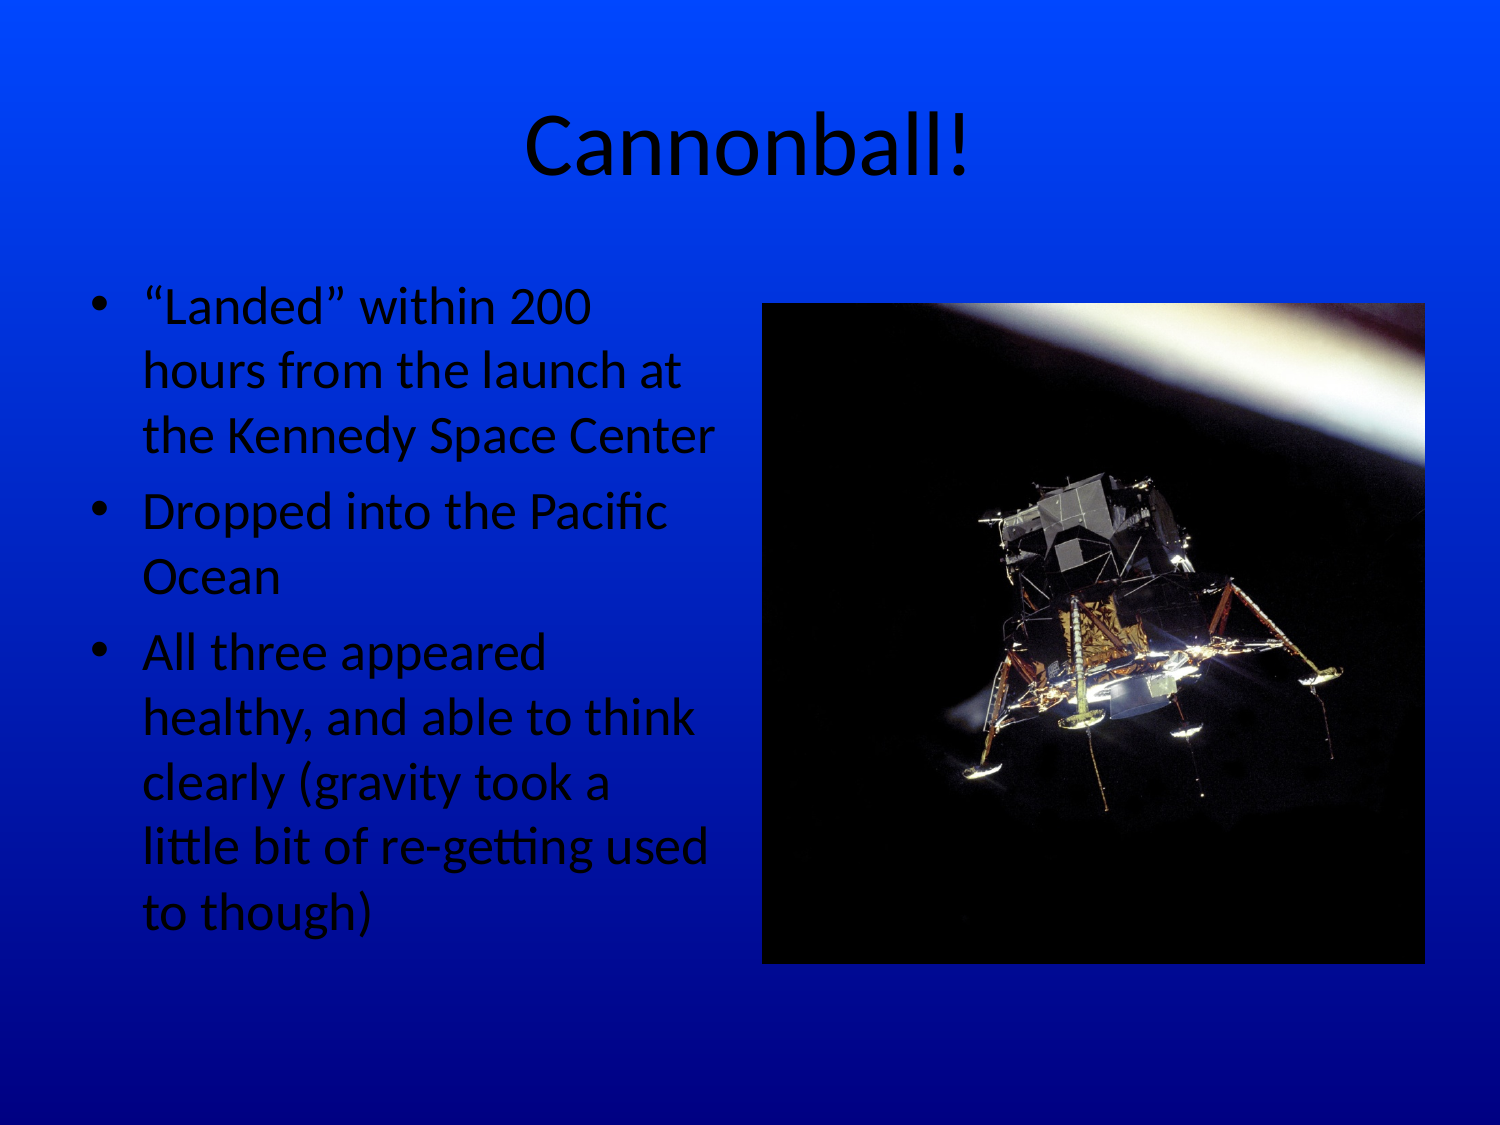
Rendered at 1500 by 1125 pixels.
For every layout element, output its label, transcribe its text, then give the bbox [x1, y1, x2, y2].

title Cannonball! [75, 45, 1425, 233]
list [762, 303, 1426, 965]
list “Landed” within 200 hours from the launch at the Kennedy Space Center Dropped into the Pacific Ocean All three appeared healthy, and able to think clearly (gravity took a little bit of re-getting used to though) [75, 262, 738, 1005]
